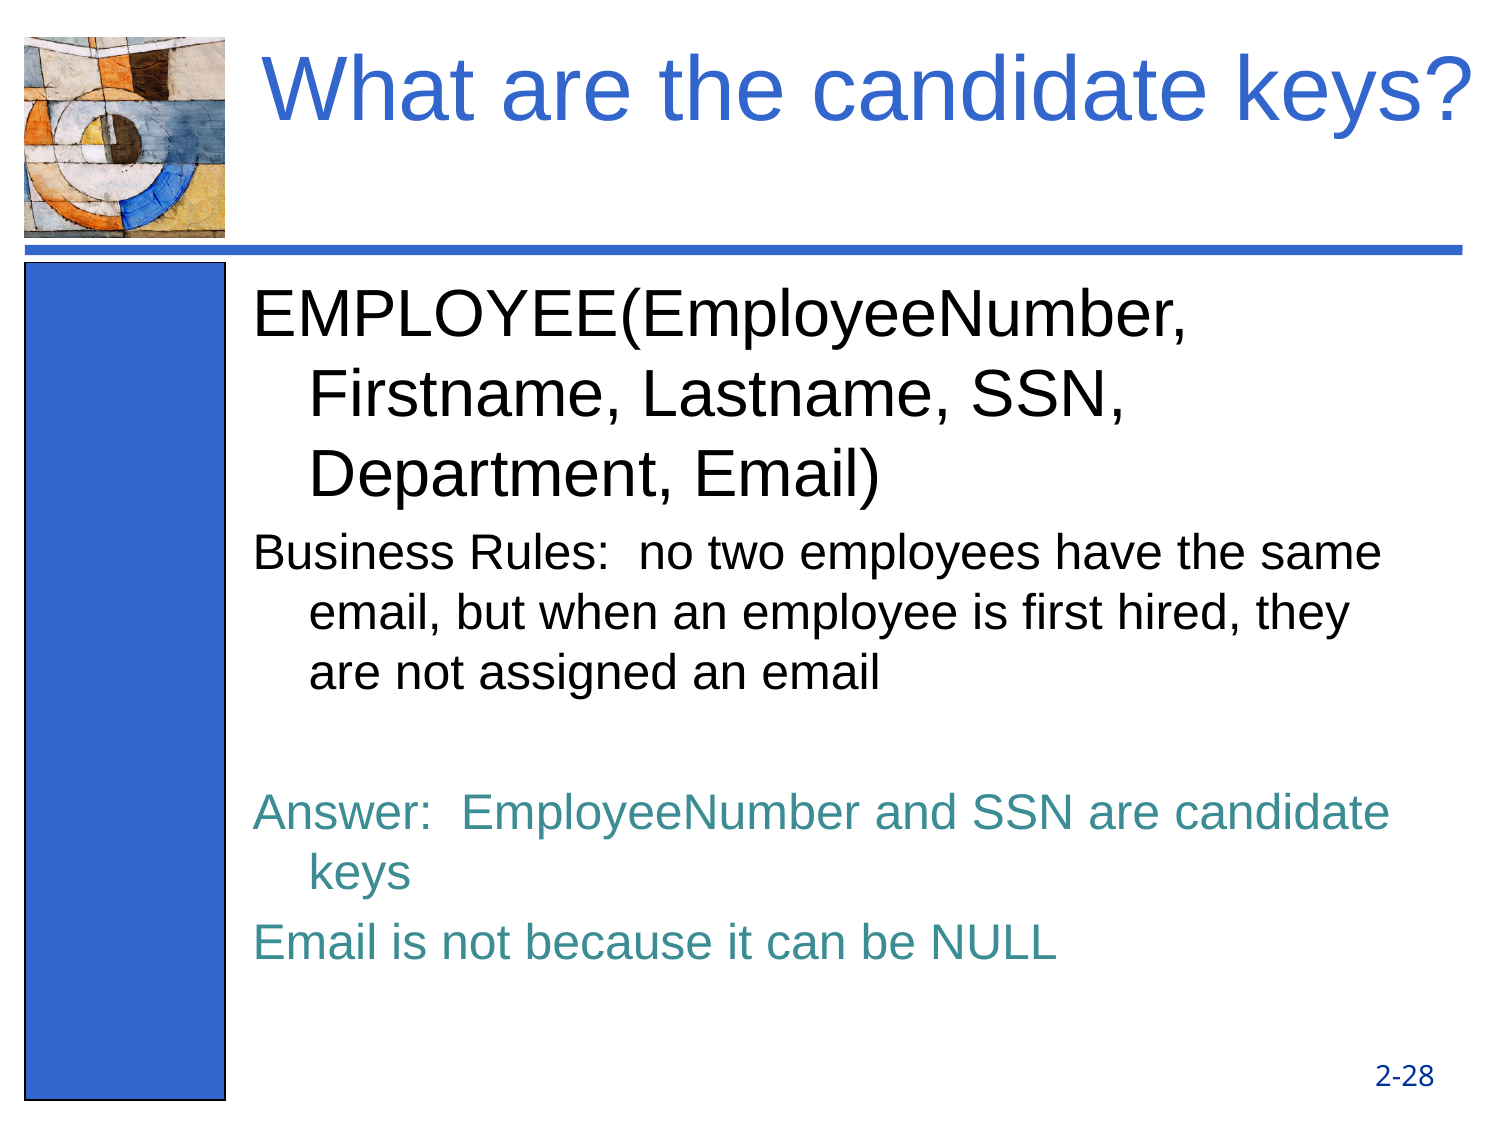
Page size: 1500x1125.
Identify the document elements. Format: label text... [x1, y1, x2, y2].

list EMPLOYEE(EmployeeNumber, Firstname, Lastname, SSN, Department, Email) Business Rules: no two employees have the same email, but when an employee is first hired, they are not assigned an email Answer: EmployeeNumber and SSN are candidate keys Email is not because it can be NULL [237, 262, 1426, 1026]
slide_number 2-28 [1287, 1049, 1451, 1103]
picture [24, 37, 225, 238]
title What are the candidate keys? [237, 44, 1500, 233]
